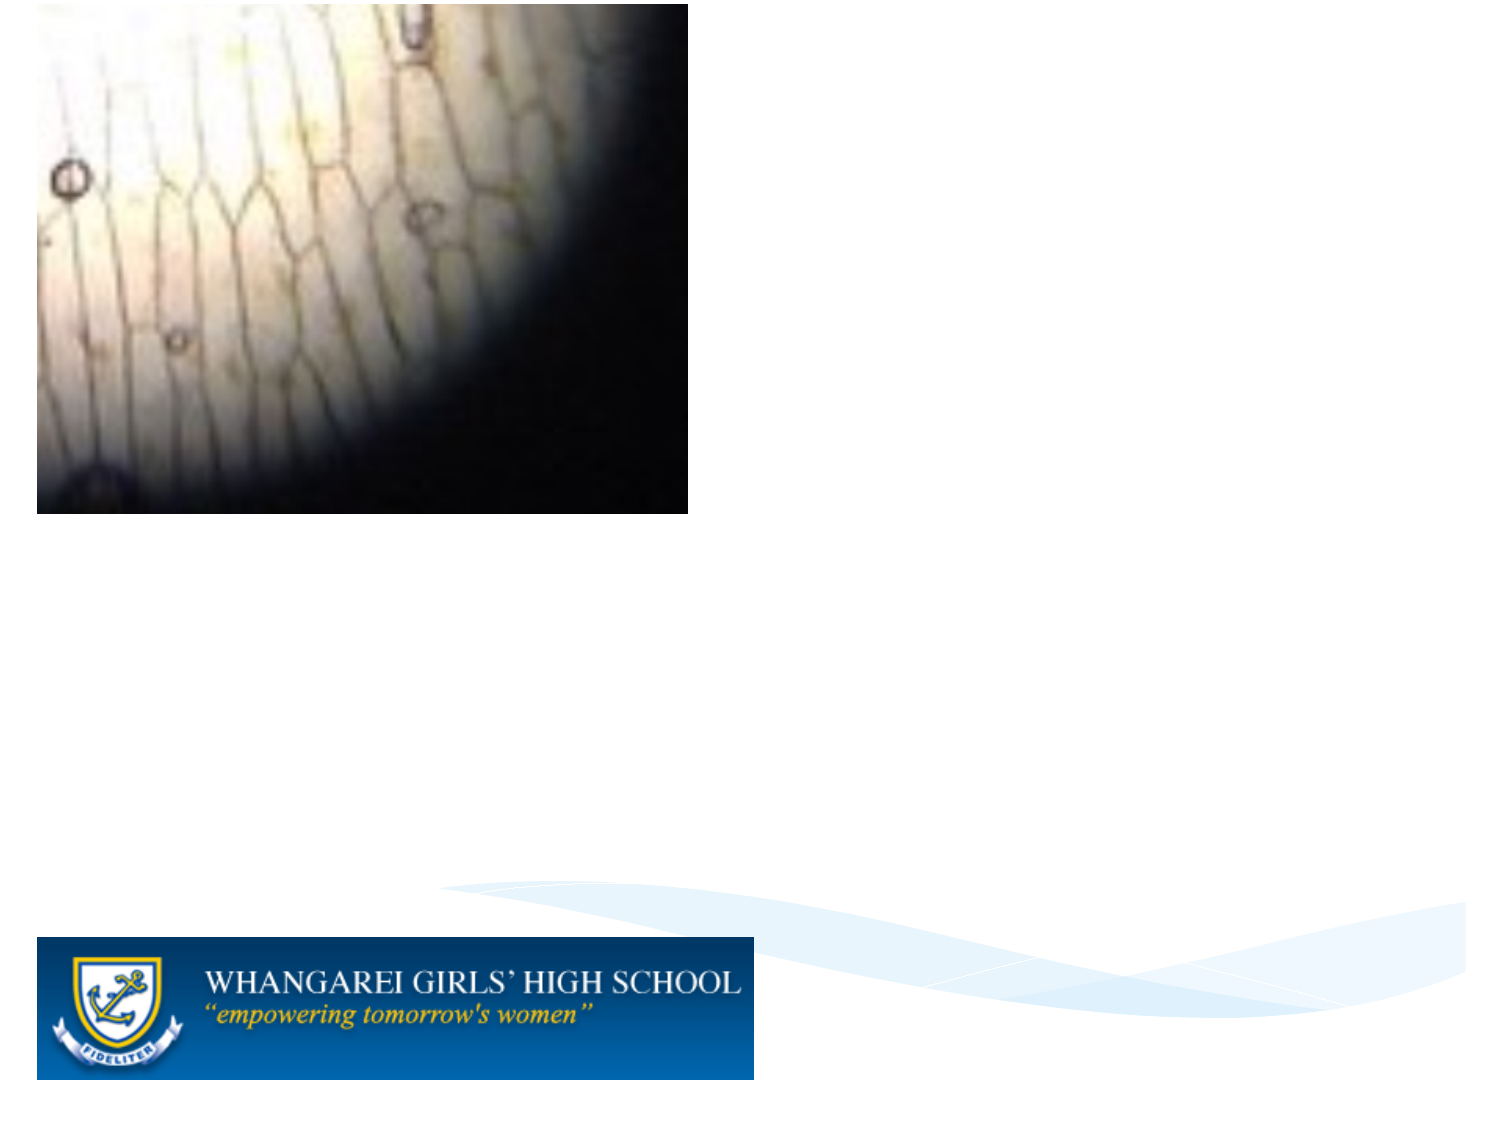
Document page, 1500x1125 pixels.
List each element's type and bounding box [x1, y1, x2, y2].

picture [37, 4, 688, 514]
picture [37, 937, 754, 1080]
